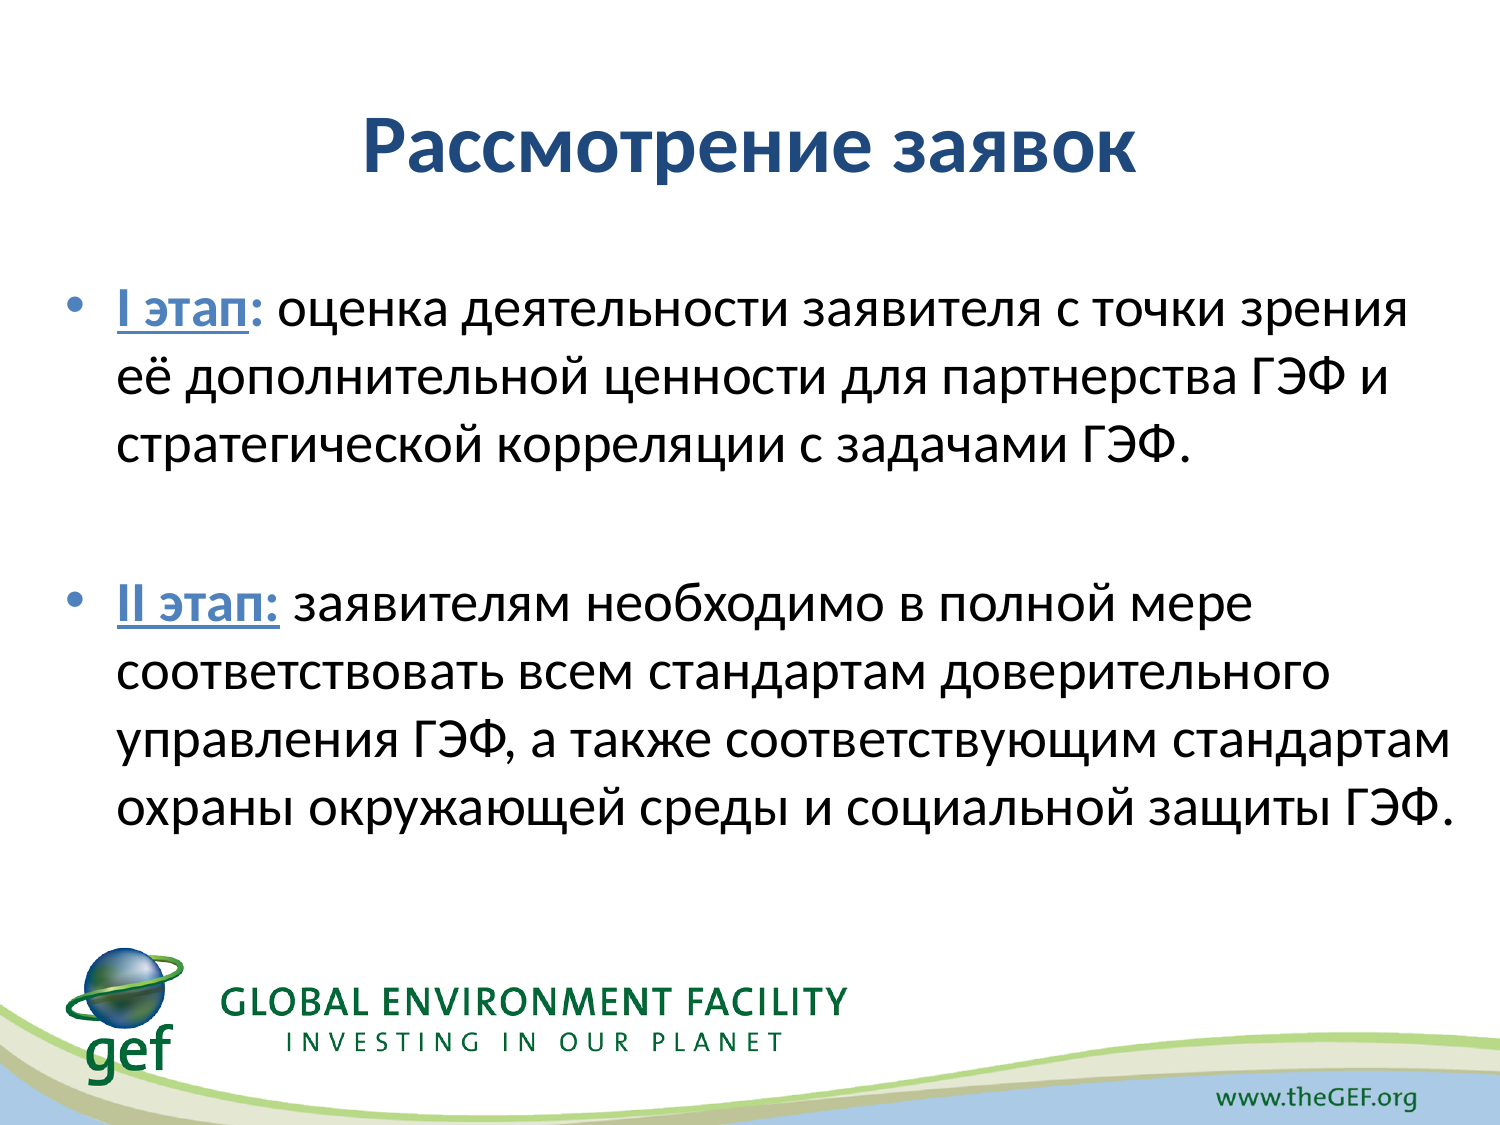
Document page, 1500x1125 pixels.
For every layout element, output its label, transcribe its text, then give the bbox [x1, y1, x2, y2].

list I этап: оценка деятельности заявителя с точки зрения её дополнительной ценности для партнерства ГЭФ и стратегической корреляции с задачами ГЭФ. II этап: заявителям необходимо в полной мере соответствовать всем стандартам доверительного управления ГЭФ, а также соответствующим стандартам охраны окружающей среды и социальной защиты ГЭФ. [49, 262, 1476, 938]
title Рассмотрение заявок [74, 44, 1426, 233]
picture [0, 920, 1500, 1125]
